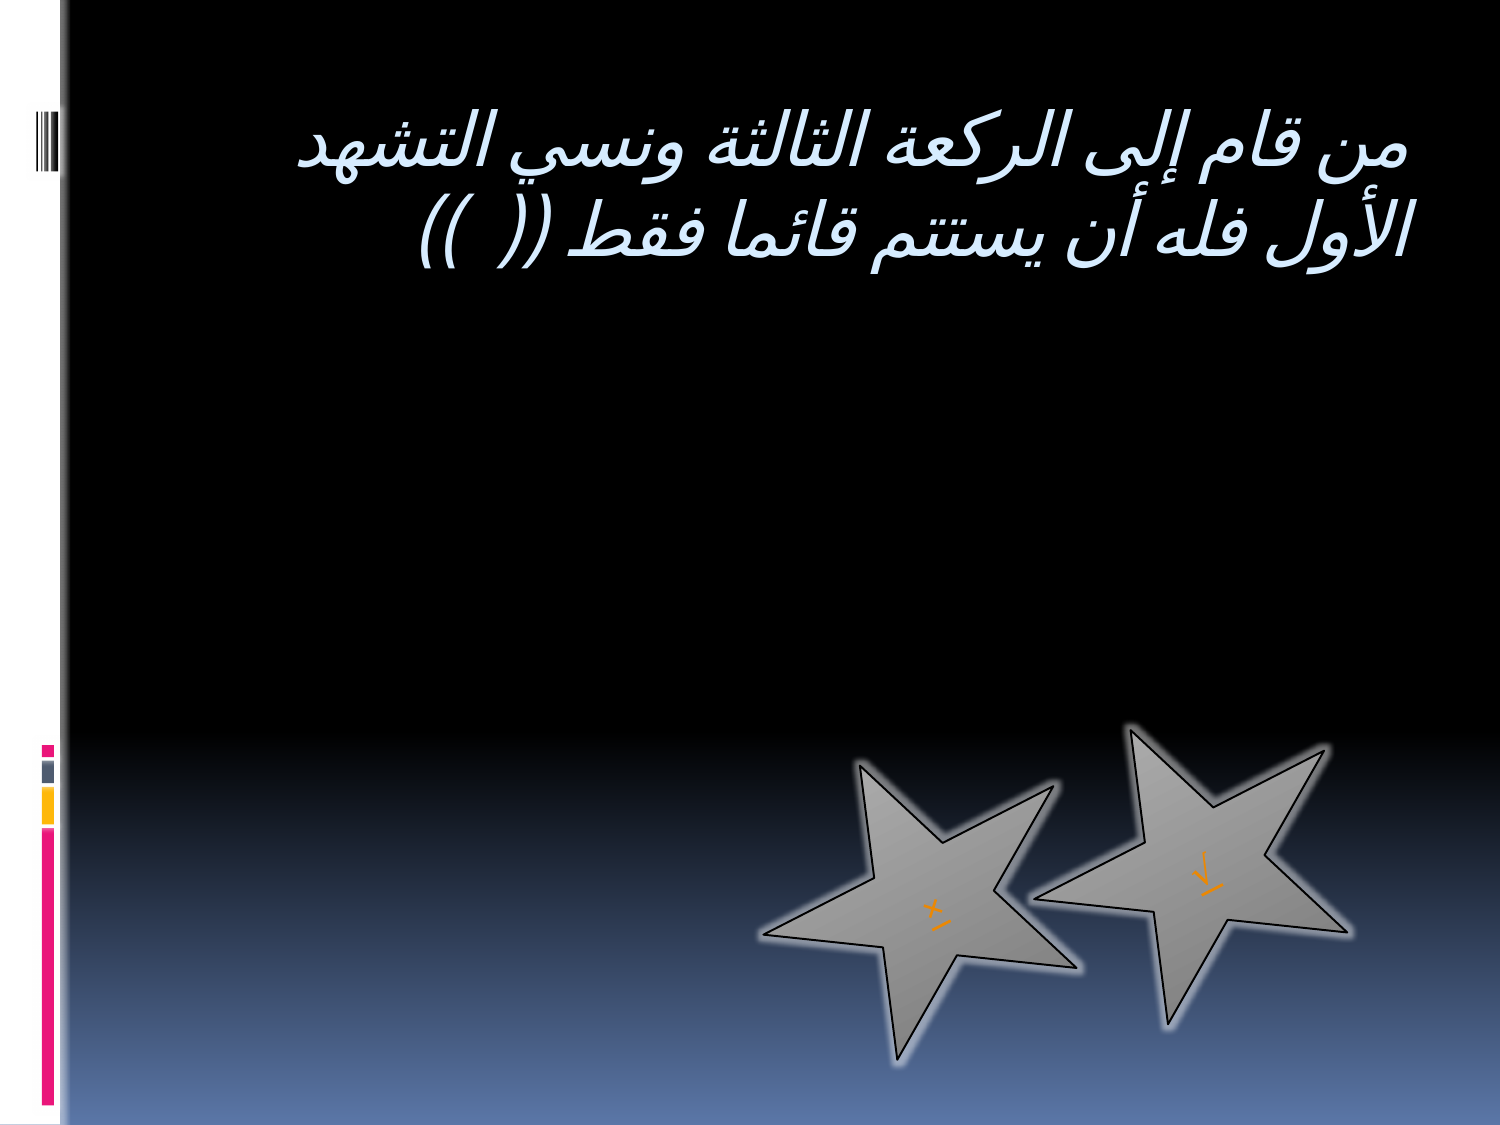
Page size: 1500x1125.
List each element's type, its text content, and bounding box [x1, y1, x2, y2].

title من قام إلى الركعة الثالثة ونسي التشهد الأول فله أن يستتم قائما فقط (( )) [150, 83, 1425, 234]
text_box √ [1033, 729, 1349, 1026]
text_box × [762, 764, 1078, 1061]
